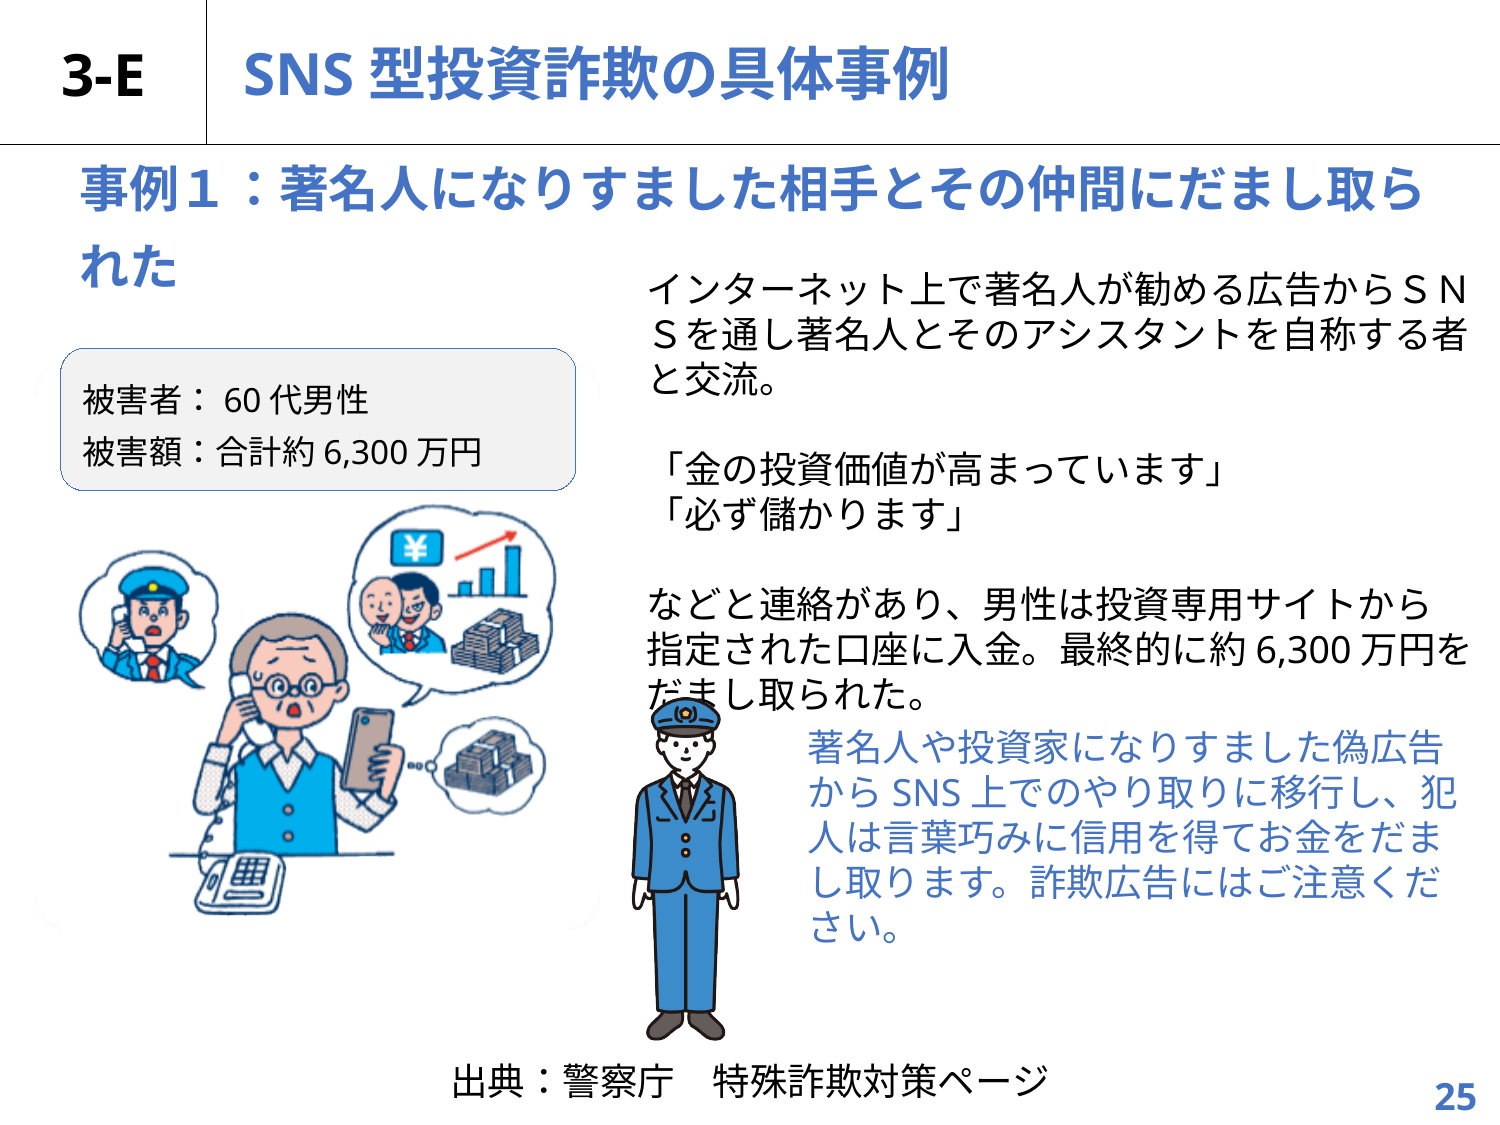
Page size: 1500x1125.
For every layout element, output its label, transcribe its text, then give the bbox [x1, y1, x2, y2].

text_box 3-E [0, 0, 207, 147]
text_box 被害者：60代男性 被害額：合計約6,300万円 [71, 348, 565, 352]
text_box 著名人や投資家になりすました偽広告からSNS上でのやり取りに移行し、犯人は言葉巧みに信用を得てお金をだまし取ります。詐欺広告にはご注意ください。 [792, 646, 1477, 1026]
text_box 事例１：著名人になりすました相手とその仲間にだまし取られた [64, 132, 1472, 304]
picture [631, 697, 740, 1041]
text_box インターネット上で著名人が勧める広告からＳＮＳを通し著名人とそのアシスタントを自称する者と交流。 「金の投資価値が高まっています」 「必ず儲かります」 などと連絡があり、男性は投資専用サイトから 指定された口座に入金。最終的に約6,300万円をだまし取られた。 [631, 258, 1500, 637]
title SNS型投資詐欺の具体事例 [228, 36, 1472, 116]
text_box 25 [1411, 1065, 1500, 1125]
text_box 出典：警察庁 特殊詐欺対策ページ [360, 1050, 1140, 1111]
picture [25, 352, 617, 936]
